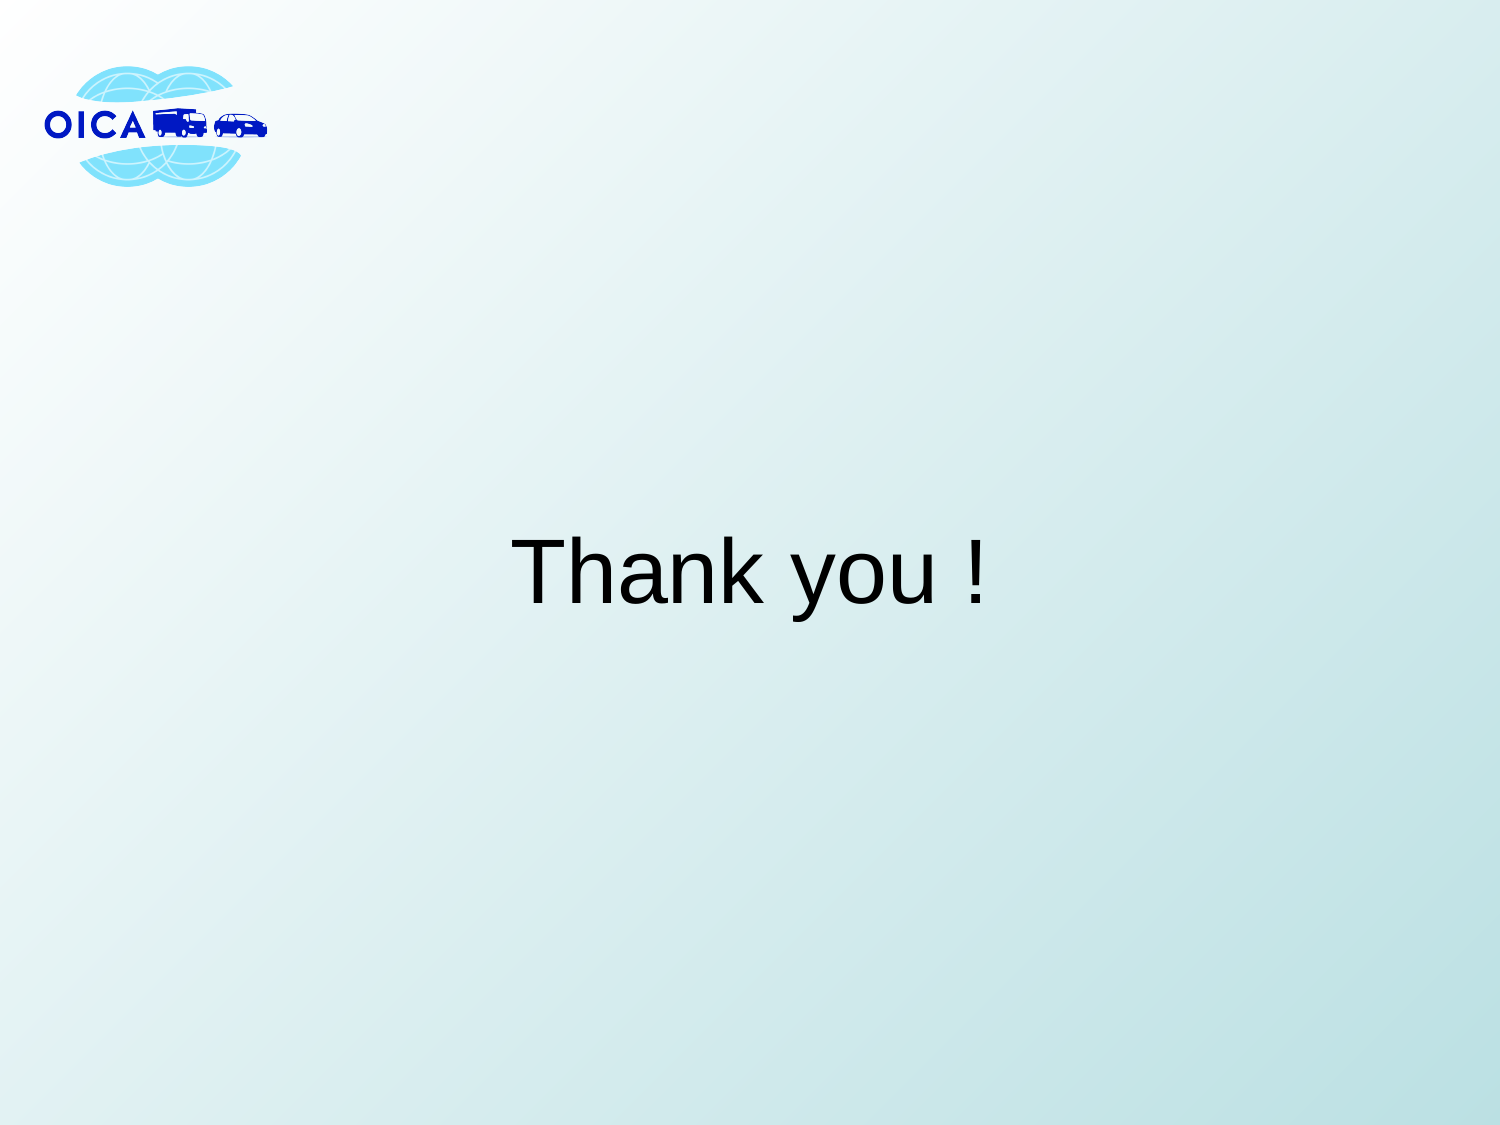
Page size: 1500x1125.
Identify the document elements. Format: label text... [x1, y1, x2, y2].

picture [37, 62, 275, 191]
title Thank you ! [75, 504, 1425, 693]
